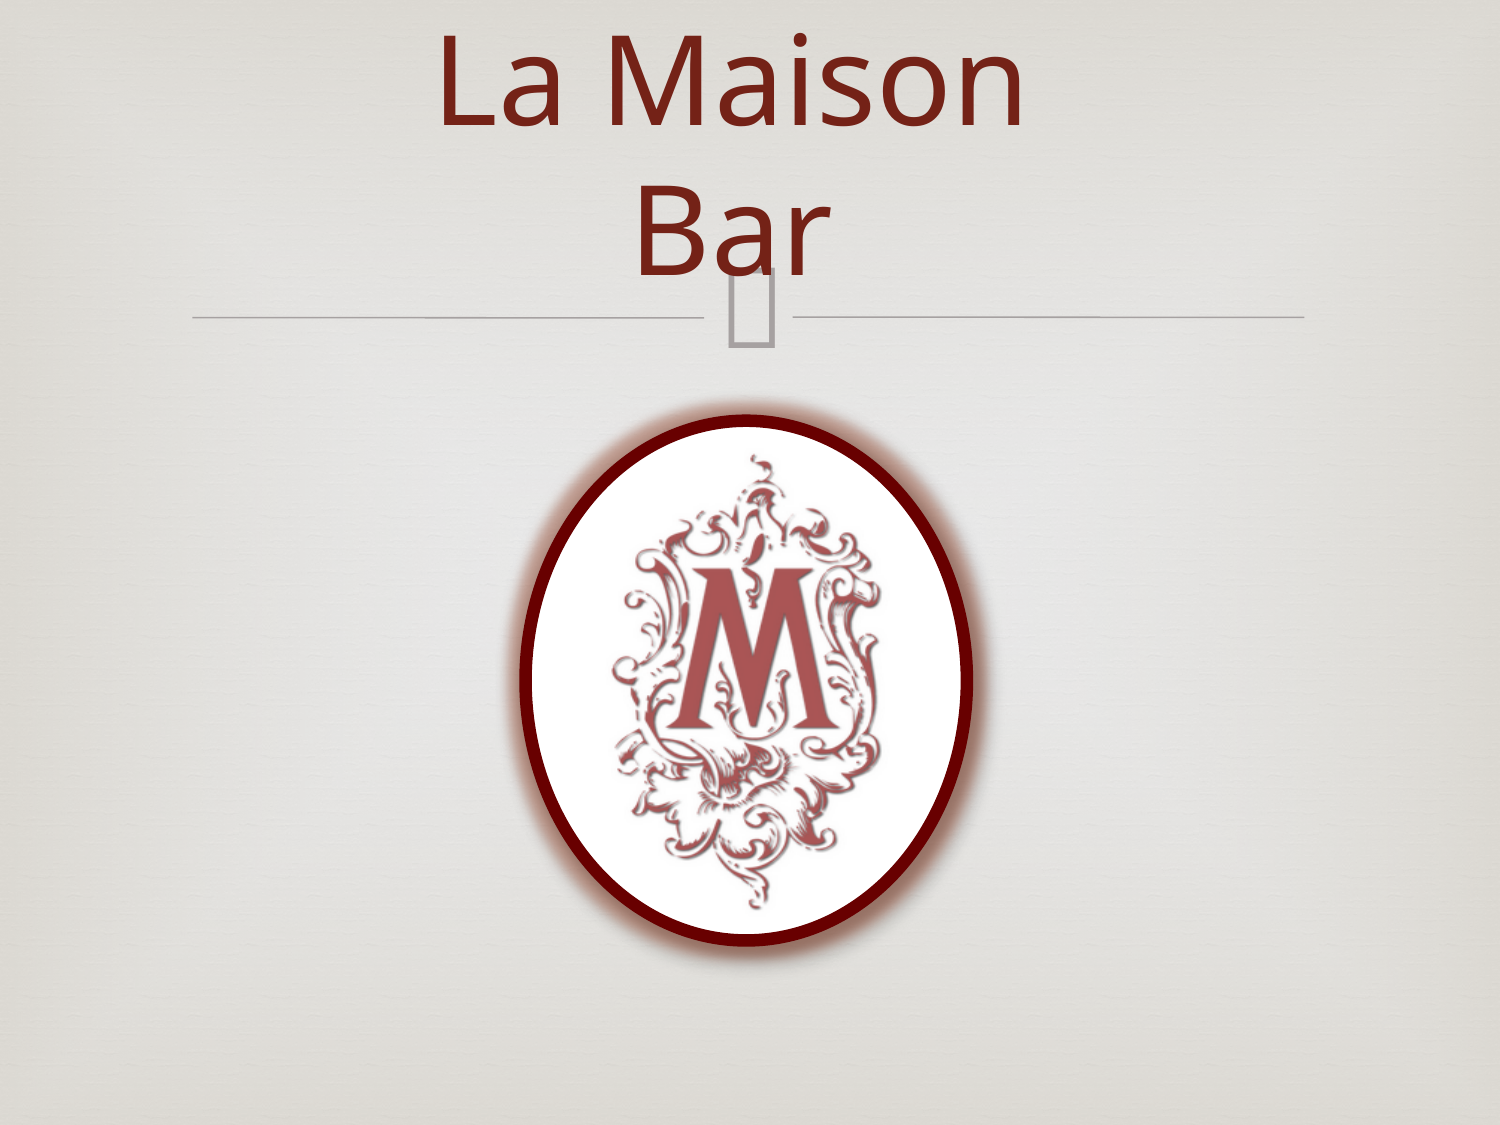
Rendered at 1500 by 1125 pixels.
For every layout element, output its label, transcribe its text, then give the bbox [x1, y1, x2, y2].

title La Maison Bar [75, 45, 1388, 256]
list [525, 420, 968, 941]
